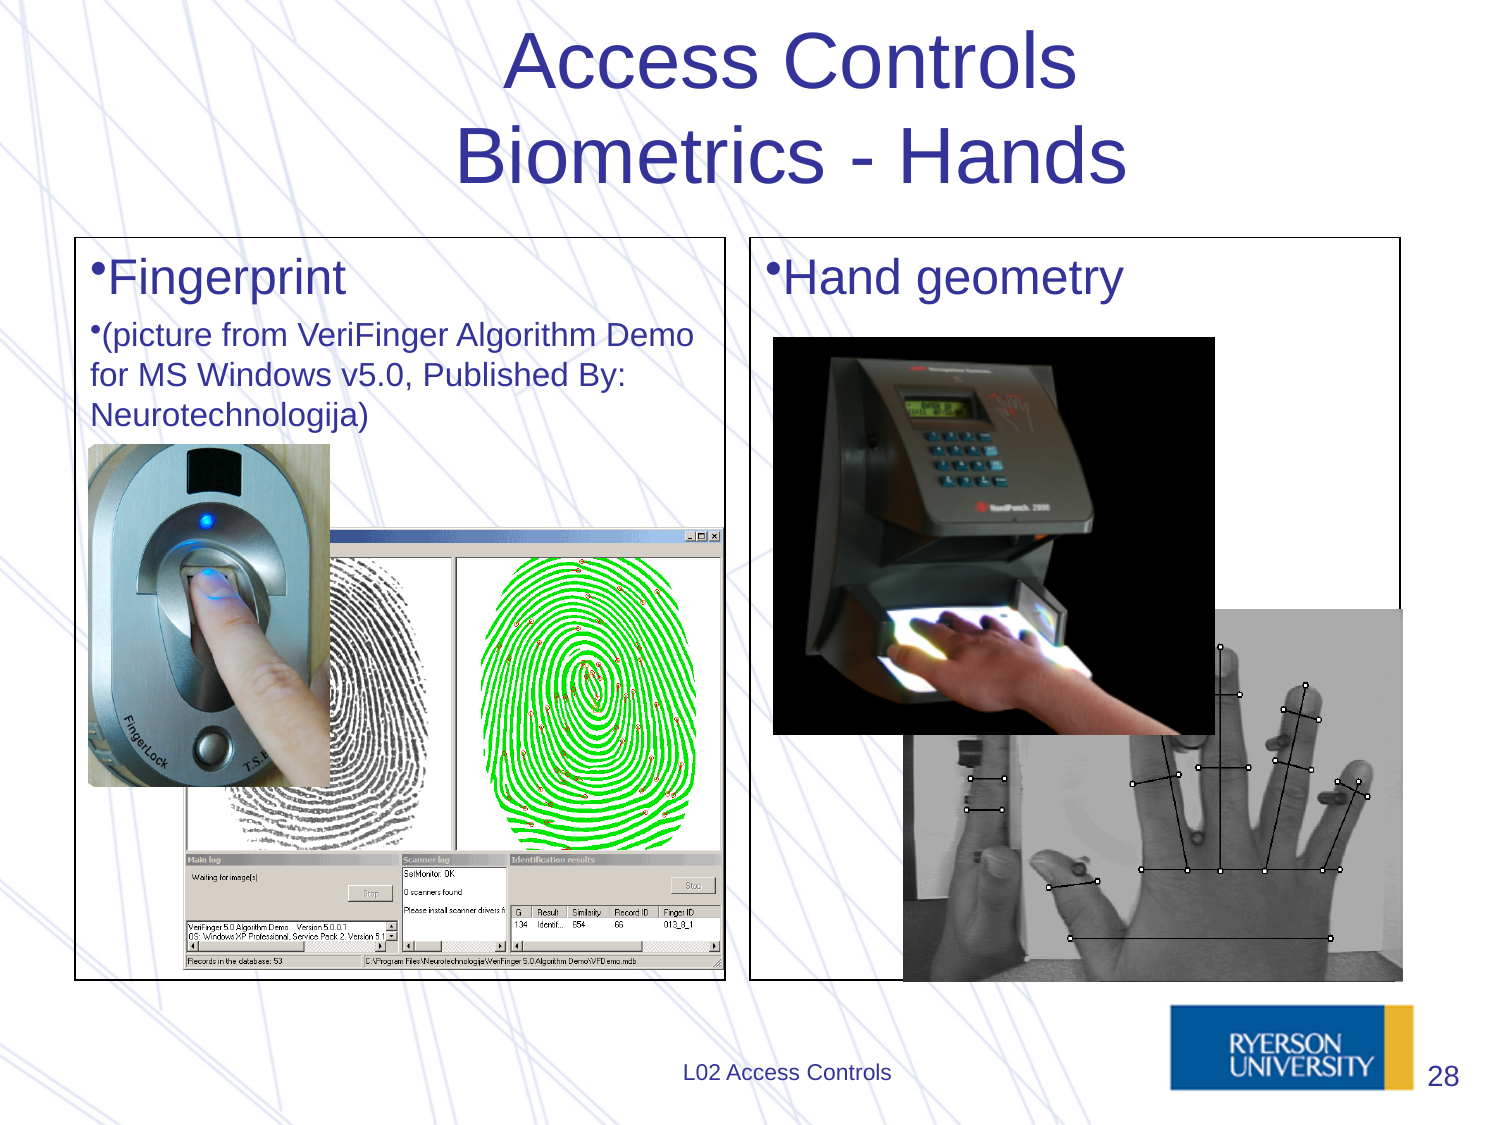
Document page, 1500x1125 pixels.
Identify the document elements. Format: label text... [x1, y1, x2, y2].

list Hand geometry [749, 237, 1401, 981]
slide_number 28 [1399, 1049, 1476, 1113]
title Access Controls Biometrics - Hands [76, 0, 1500, 209]
footer L02 Access Controls [449, 1049, 1126, 1113]
picture [0, 0, 1500, 1125]
list Fingerprint (picture from VeriFinger Algorithm Demo for MS Windows v5.0, Published By: Neurotechnologija)‏ [74, 237, 726, 981]
